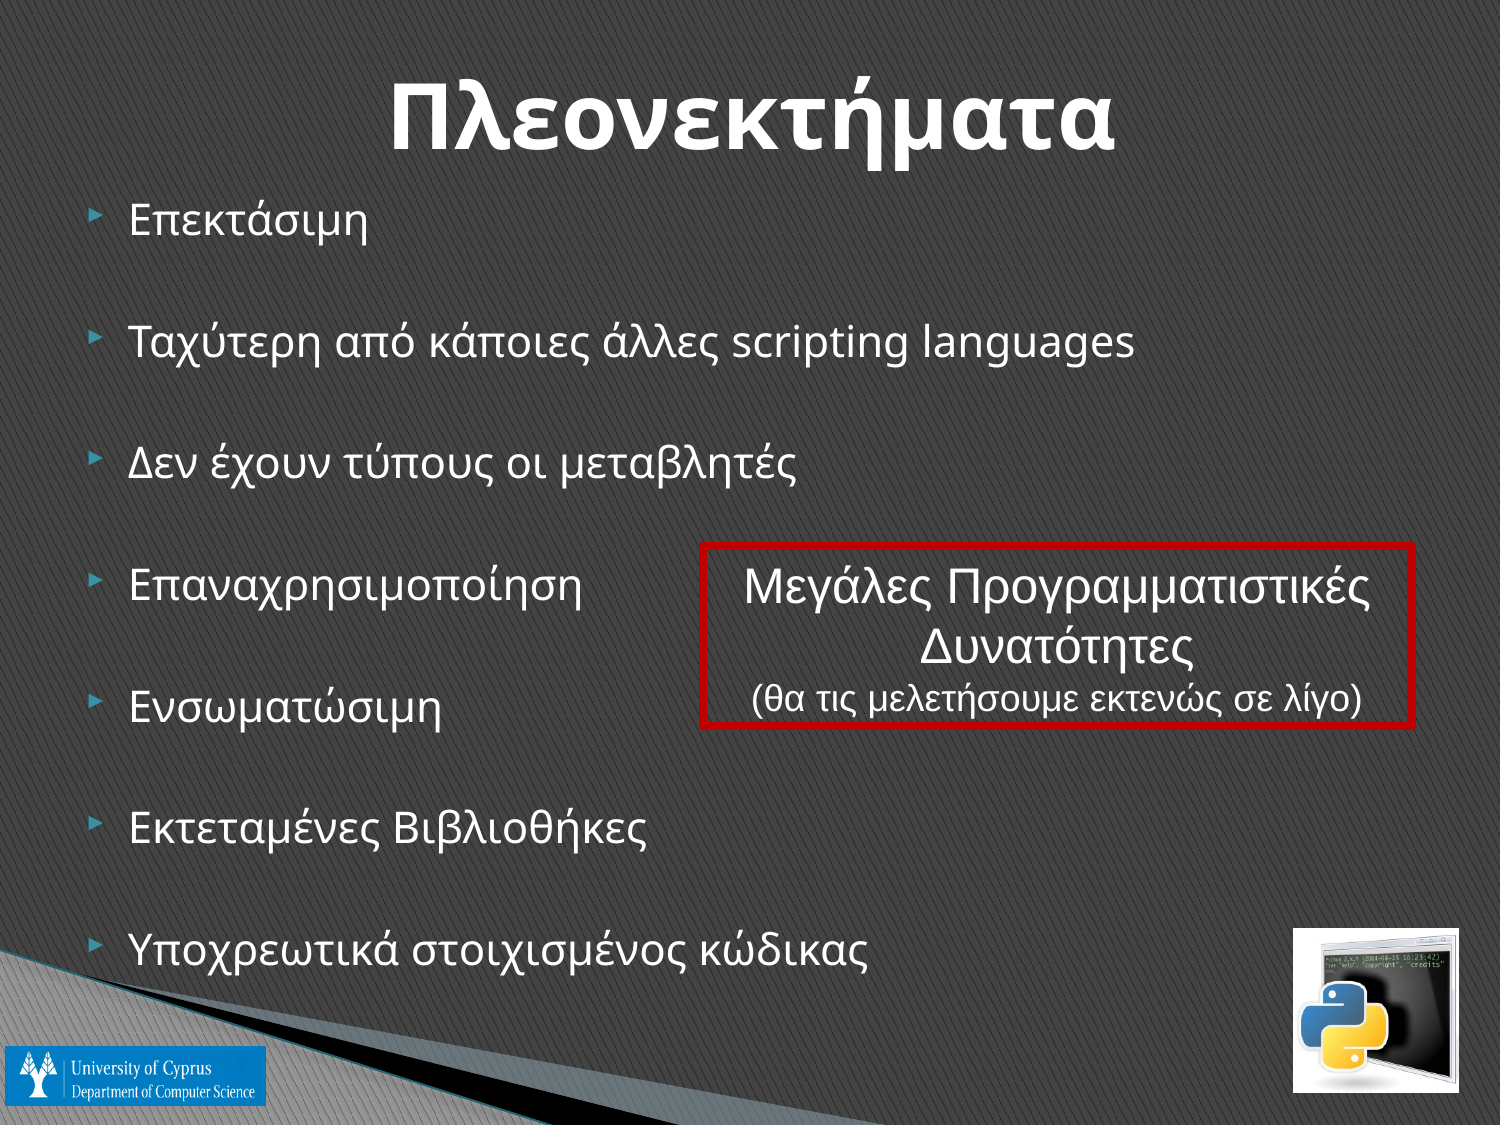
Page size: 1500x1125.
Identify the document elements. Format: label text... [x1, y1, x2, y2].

text_box Μεγάλες Προγραμματιστικές Δυνατότητες (θα τις μελετήσουμε εκτενώς σε λίγο) [702, 546, 1412, 726]
text_box Πλεονεκτήματα [76, 19, 1427, 207]
list Επεκτάσιμη Ταχύτερη από κάποιες άλλες scripting languages Δεν έχουν τύπους οι μεταβλητές Επαναχρησιμοποίηση Ενσωματώσιμη Εκτεταμένες Βιβλιοθήκες Υποχρεωτικά στοιχισμένος κώδικας [52, 184, 1404, 928]
picture [1293, 928, 1459, 1093]
picture [5, 1046, 266, 1107]
